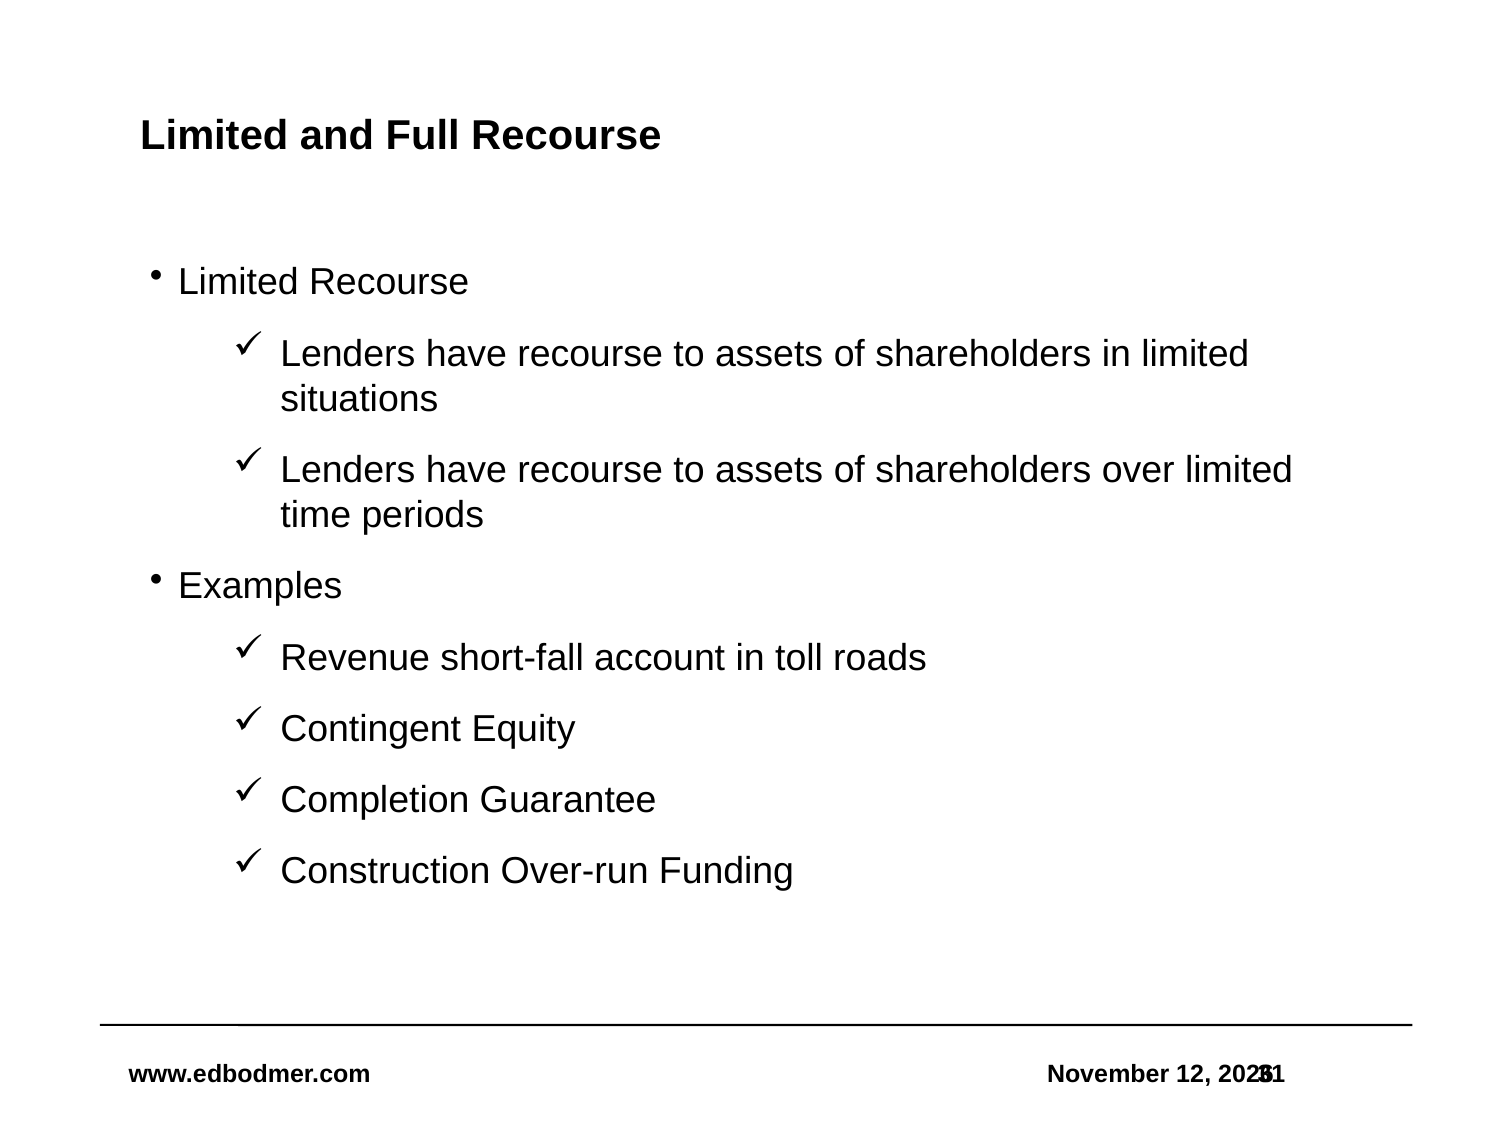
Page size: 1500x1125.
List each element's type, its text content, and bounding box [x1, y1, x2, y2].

title Limited and Full Recourse [124, 99, 1288, 226]
list Limited Recourse Lenders have recourse to assets of shareholders in limited situations Lenders have recourse to assets of shareholders over limited time periods Examples Revenue short-fall account in toll roads Contingent Equity Completion Guarantee Construction Over-run Funding [124, 249, 1376, 1001]
